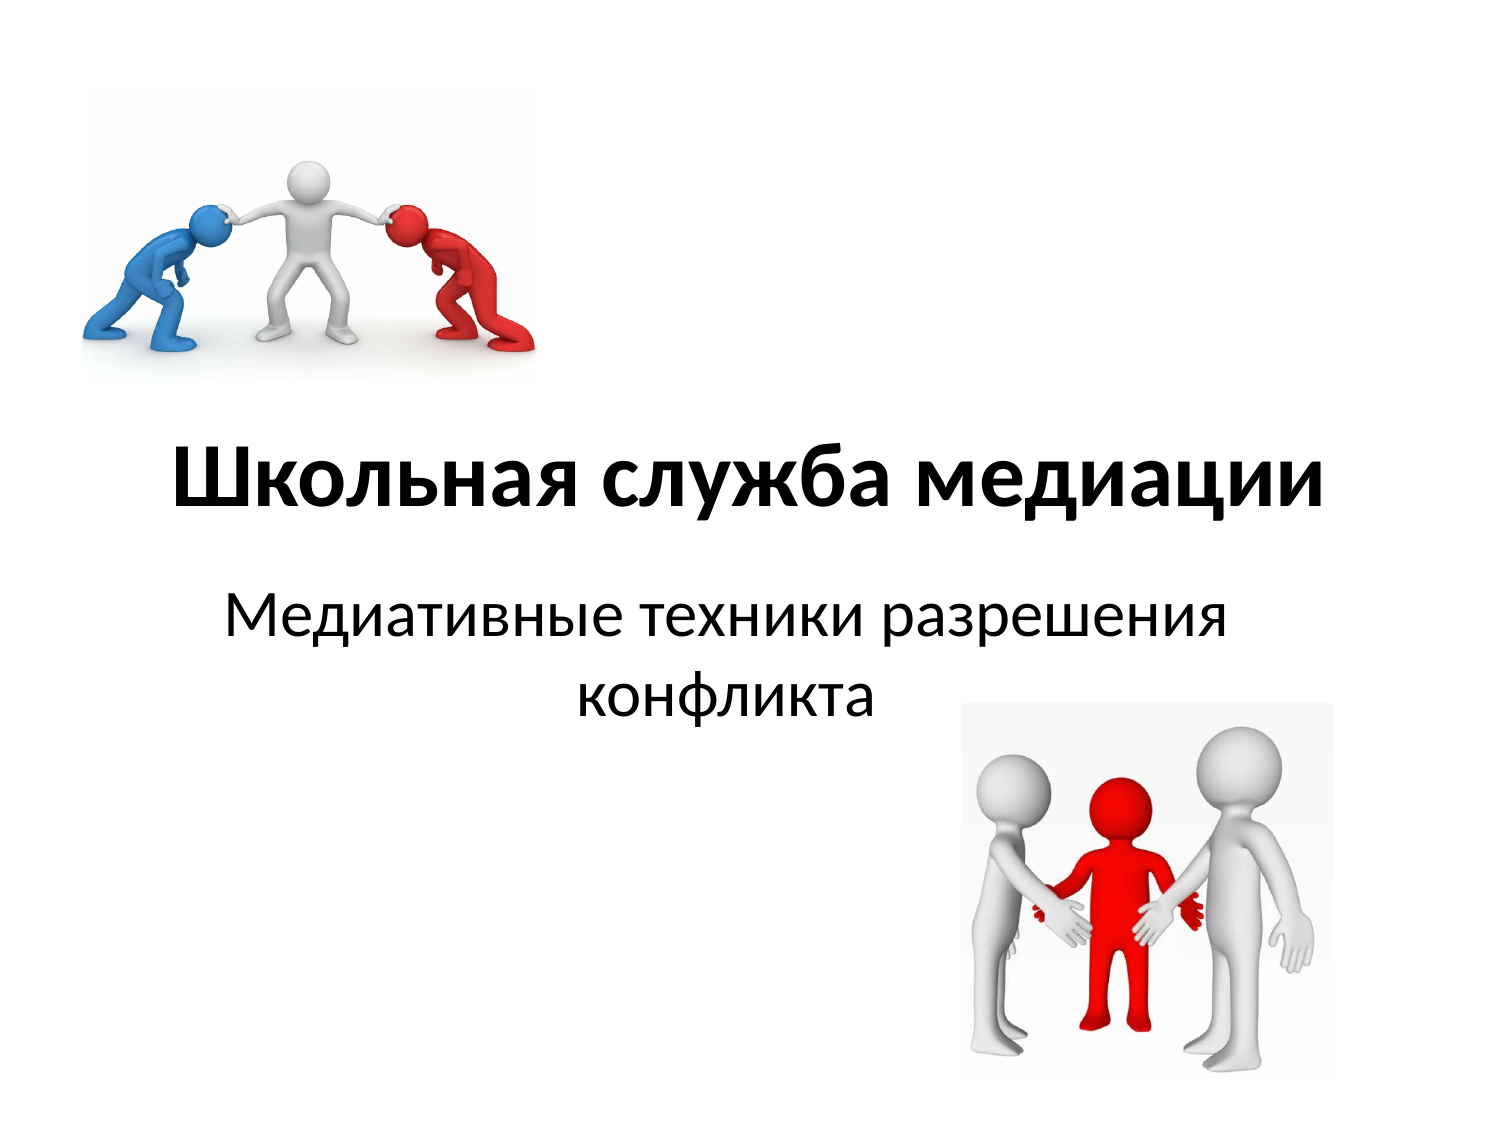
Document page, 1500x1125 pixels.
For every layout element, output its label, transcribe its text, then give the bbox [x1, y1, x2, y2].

subtitle Медиативные техники разрешения конфликта [105, 562, 1348, 850]
picture [960, 702, 1334, 1079]
title Школьная служба медиации [112, 349, 1388, 591]
picture [81, 81, 537, 387]
